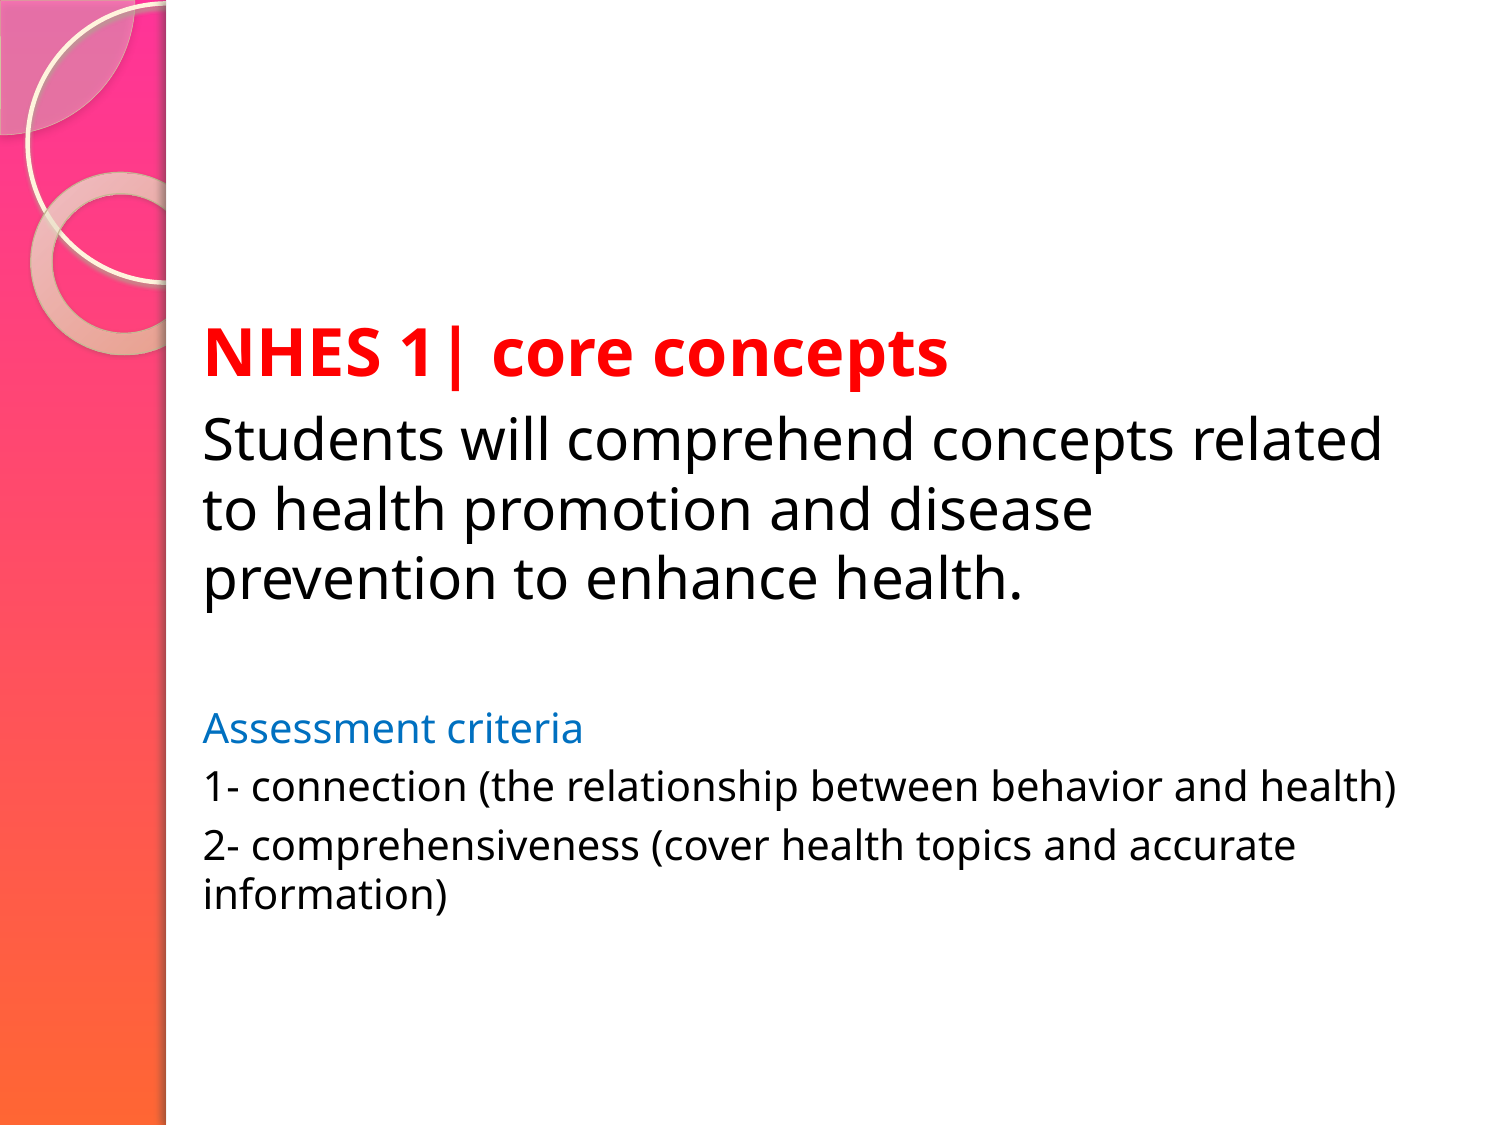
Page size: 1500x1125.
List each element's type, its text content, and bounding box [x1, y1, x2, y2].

text_box NHES 1| core concepts Students will comprehend concepts related to health promotion and disease prevention to enhance health. Assessment criteria 1- connection (the relationship between behavior and health) 2- comprehensiveness (cover health topics and accurate information) [187, 302, 1415, 976]
